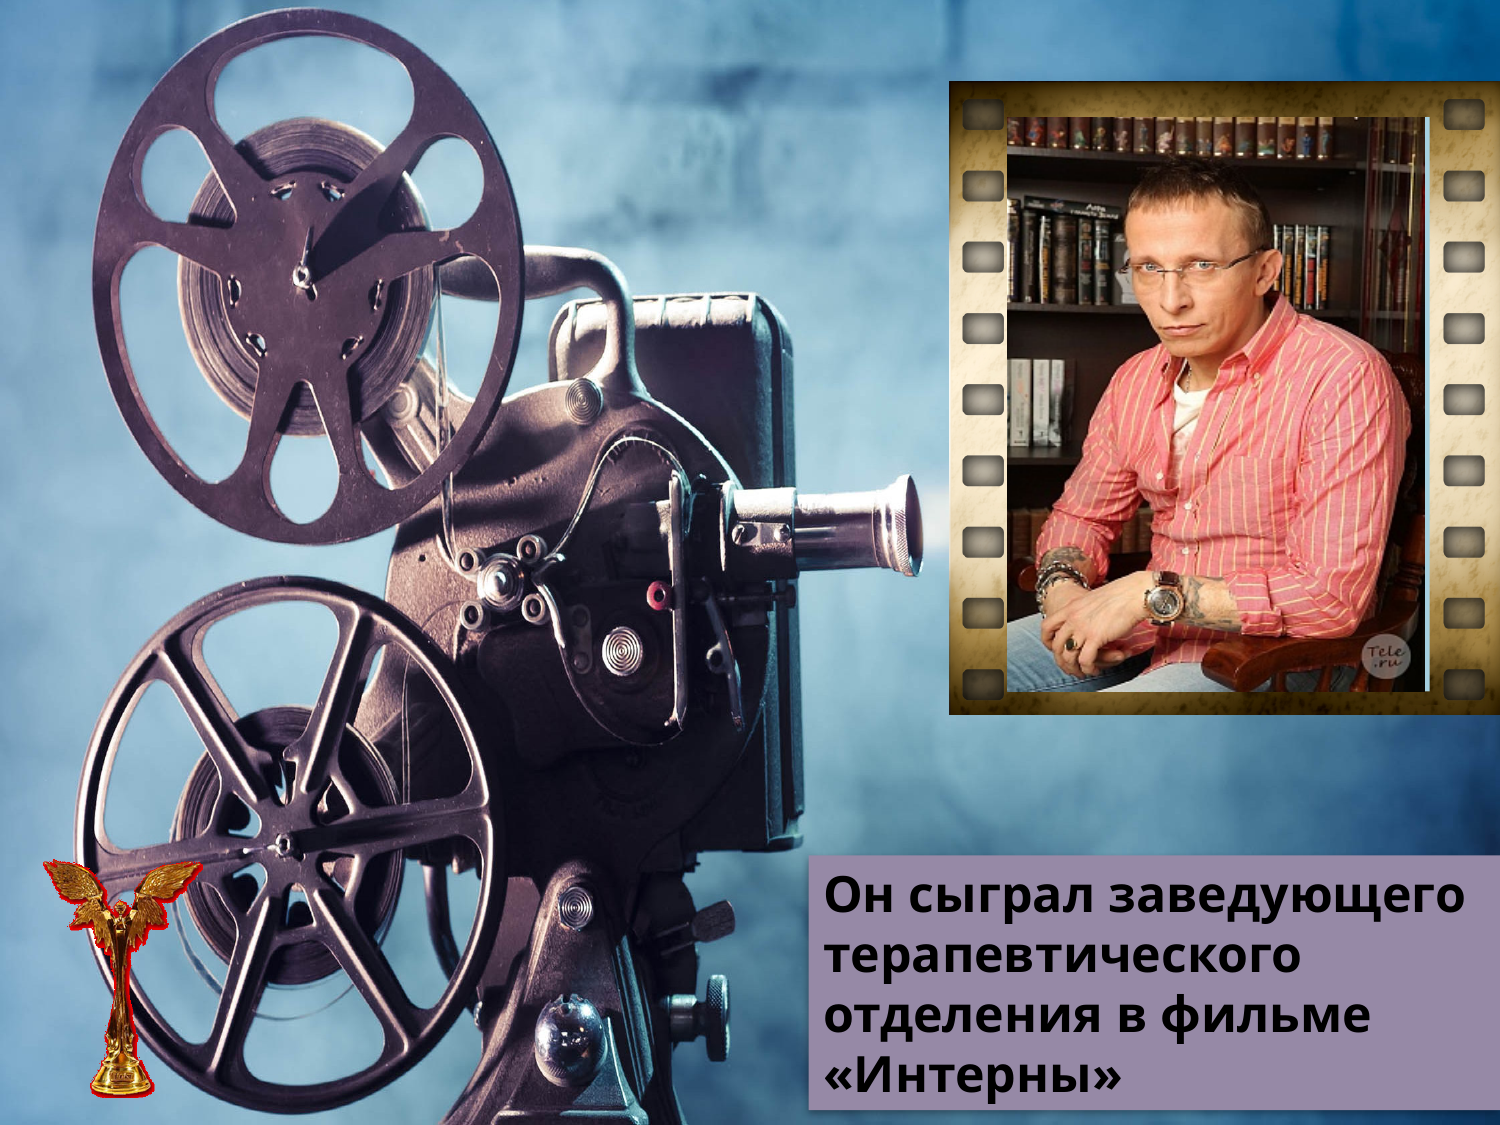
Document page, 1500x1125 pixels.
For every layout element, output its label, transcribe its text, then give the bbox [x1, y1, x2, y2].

picture [0, 0, 1500, 1125]
text_box Он сыграл заведующего терапевтического отделения в фильме «Интерны» [808, 855, 1500, 1111]
